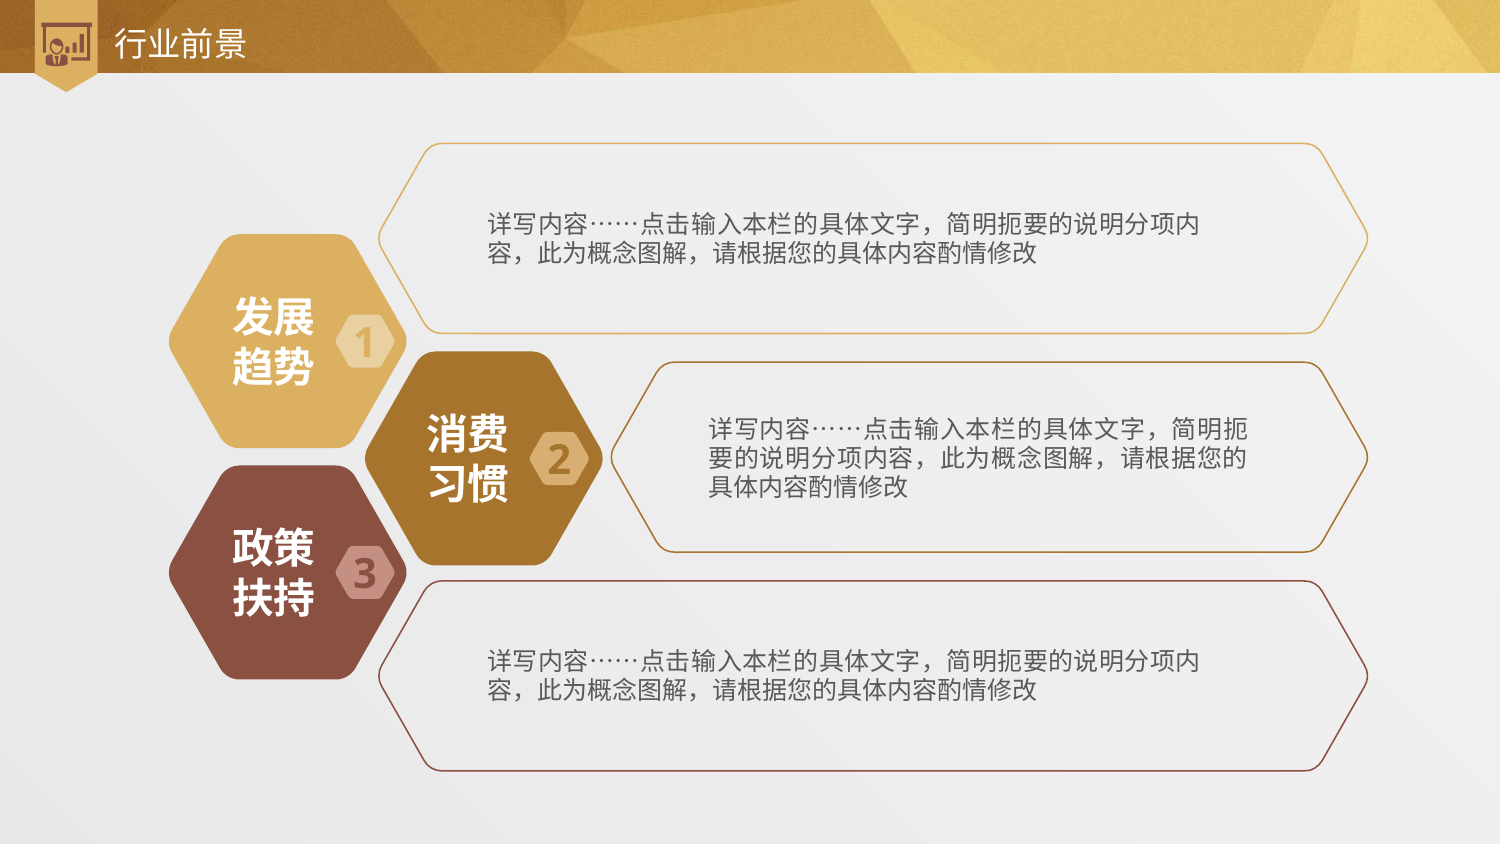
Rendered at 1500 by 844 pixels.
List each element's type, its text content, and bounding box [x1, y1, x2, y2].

picture [98, 0, 1500, 73]
text_box 详写内容……点击输入本栏的具体文字，简明扼要的说明分项内容，此为概念图解，请根据您的具体内容酌情修改 [708, 414, 1249, 502]
text_box [365, 351, 603, 566]
text_box [41, 22, 93, 61]
text_box [168, 234, 394, 449]
text_box [376, 141, 1370, 336]
text_box 发展趋势 [221, 290, 327, 391]
picture [0, 0, 34, 73]
text_box 详写内容……点击输入本栏的具体文字，简明扼要的说明分项内容，此为概念图解，请根据您的具体内容酌情修改 [487, 208, 1201, 268]
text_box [529, 431, 590, 486]
text_box [399, 553, 407, 592]
text_box [609, 360, 1370, 555]
text_box 详写内容……点击输入本栏的具体文字，简明扼要的说明分项内容，此为概念图解，请根据您的具体内容酌情修改 [487, 646, 1201, 705]
text_box [376, 578, 1370, 774]
text_box 消费习惯 [415, 408, 521, 509]
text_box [335, 314, 395, 369]
text_box 政策扶持 [221, 521, 327, 623]
text_box [399, 321, 407, 361]
title 行业前景 [99, 20, 550, 66]
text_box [335, 545, 395, 600]
text_box [168, 465, 395, 680]
text_box [45, 38, 70, 67]
